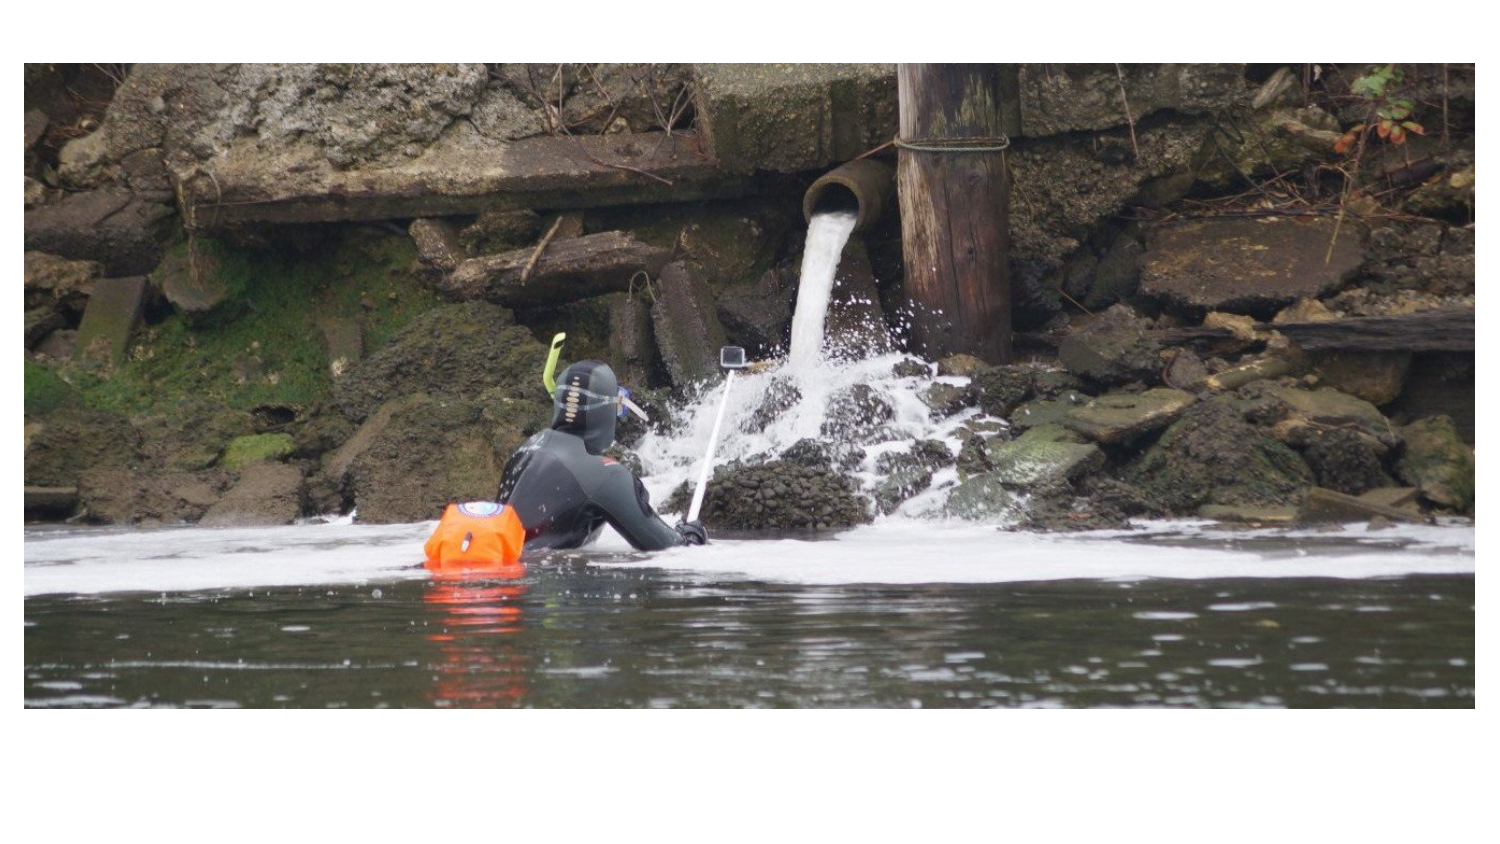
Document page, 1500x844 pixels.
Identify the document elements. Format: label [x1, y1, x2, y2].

picture [24, 63, 1476, 709]
